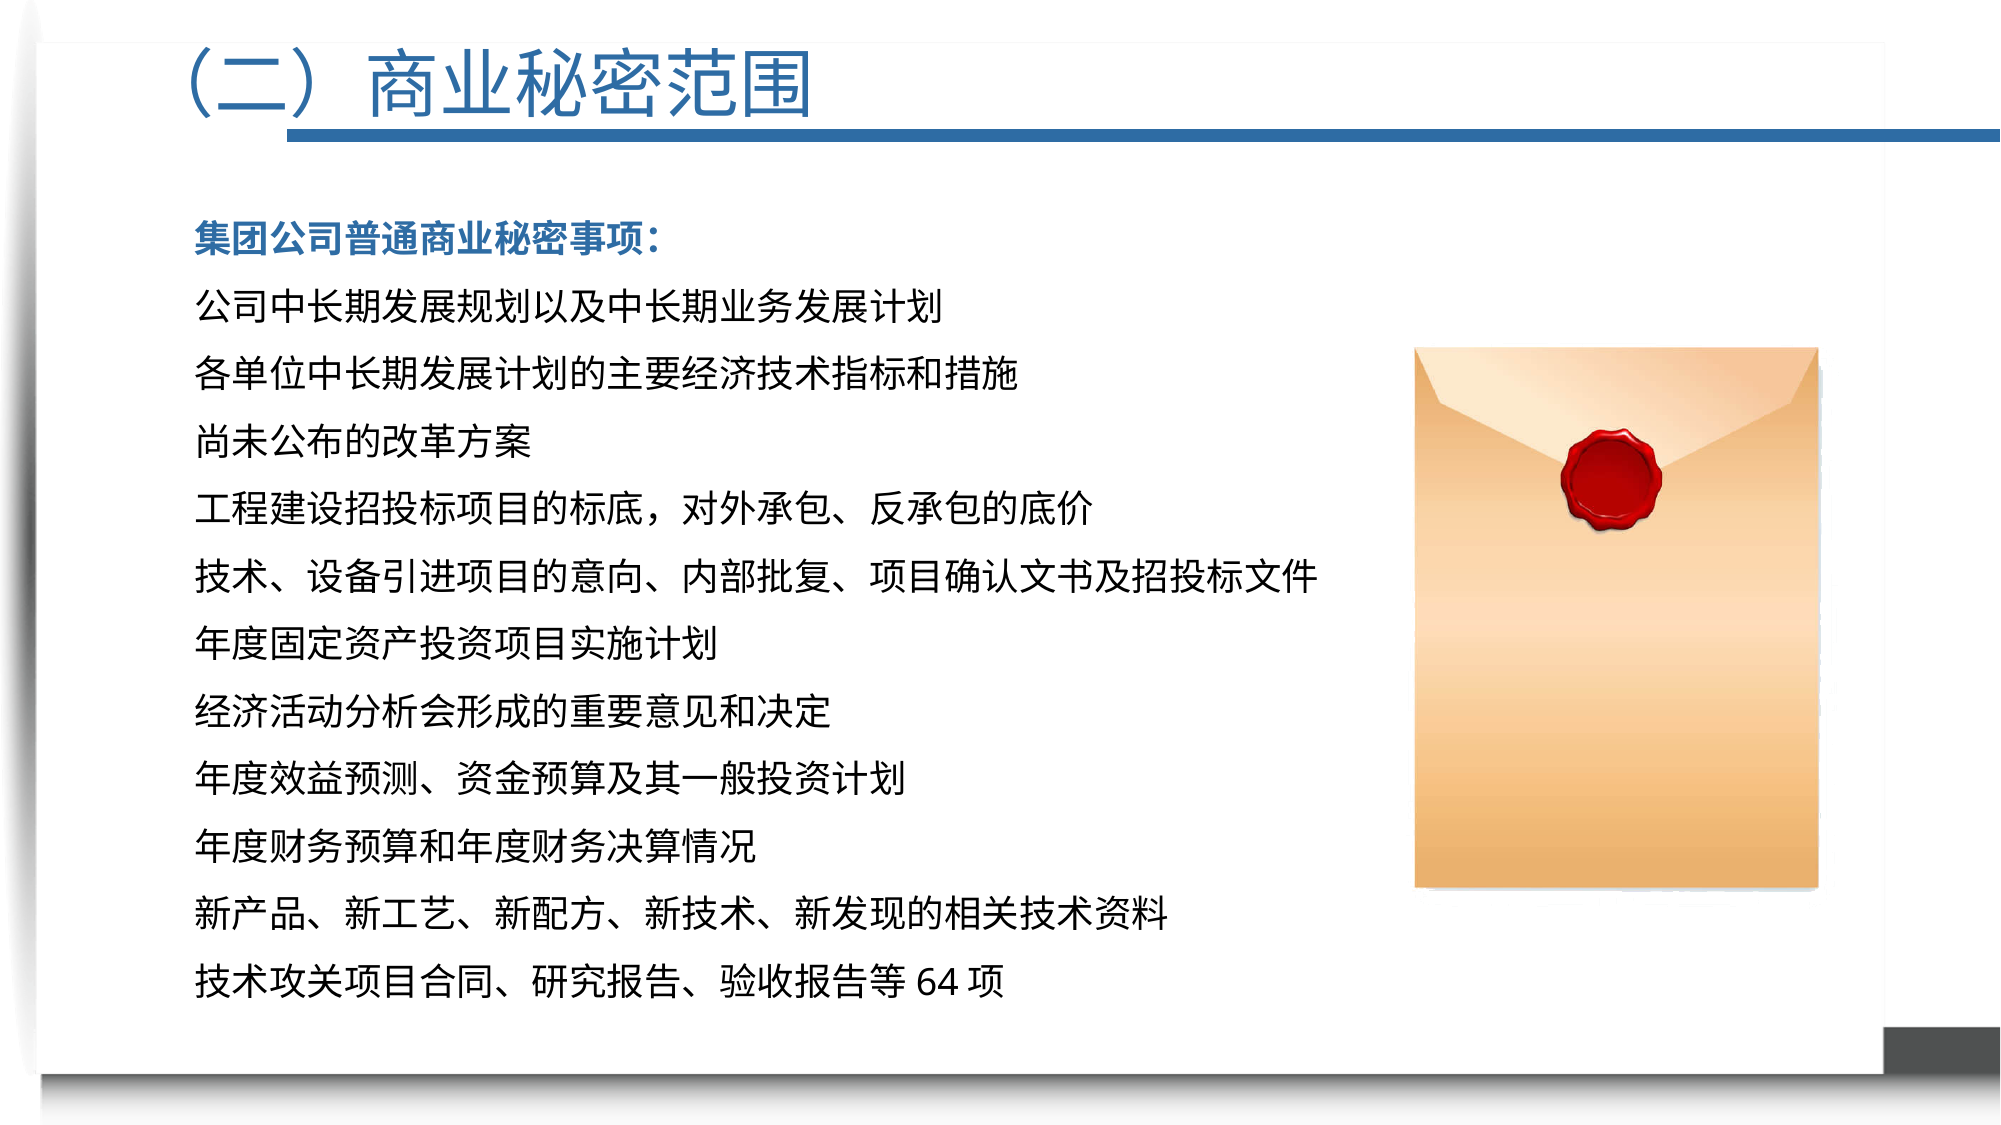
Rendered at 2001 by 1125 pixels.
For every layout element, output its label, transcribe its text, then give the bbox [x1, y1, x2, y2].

text_box （二）商业秘密范围 [125, 29, 830, 135]
picture [0, 0, 2001, 1125]
text_box 集团公司普通商业秘密事项： 公司中长期发展规划以及中长期业务发展计划 各单位中长期发展计划的主要经济技术指标和措施 尚未公布的改革方案 工程建设招投标项目的标底，对外承包、反承包的底价 技术、设备引进项目的意向、内部批复、项目确认文书及招投标文件 年度固定资产投资项目实施计划 经济活动分析会形成的重要意见和决定 年度效益预测、资金预算及其一般投资计划 年度财务预算和年度财务决算情况 新产品、新工艺、新配方、新技术、新发现的相关技术资料 技术攻关项目合同、研究报告、验收报告等64项 [179, 185, 1488, 1010]
